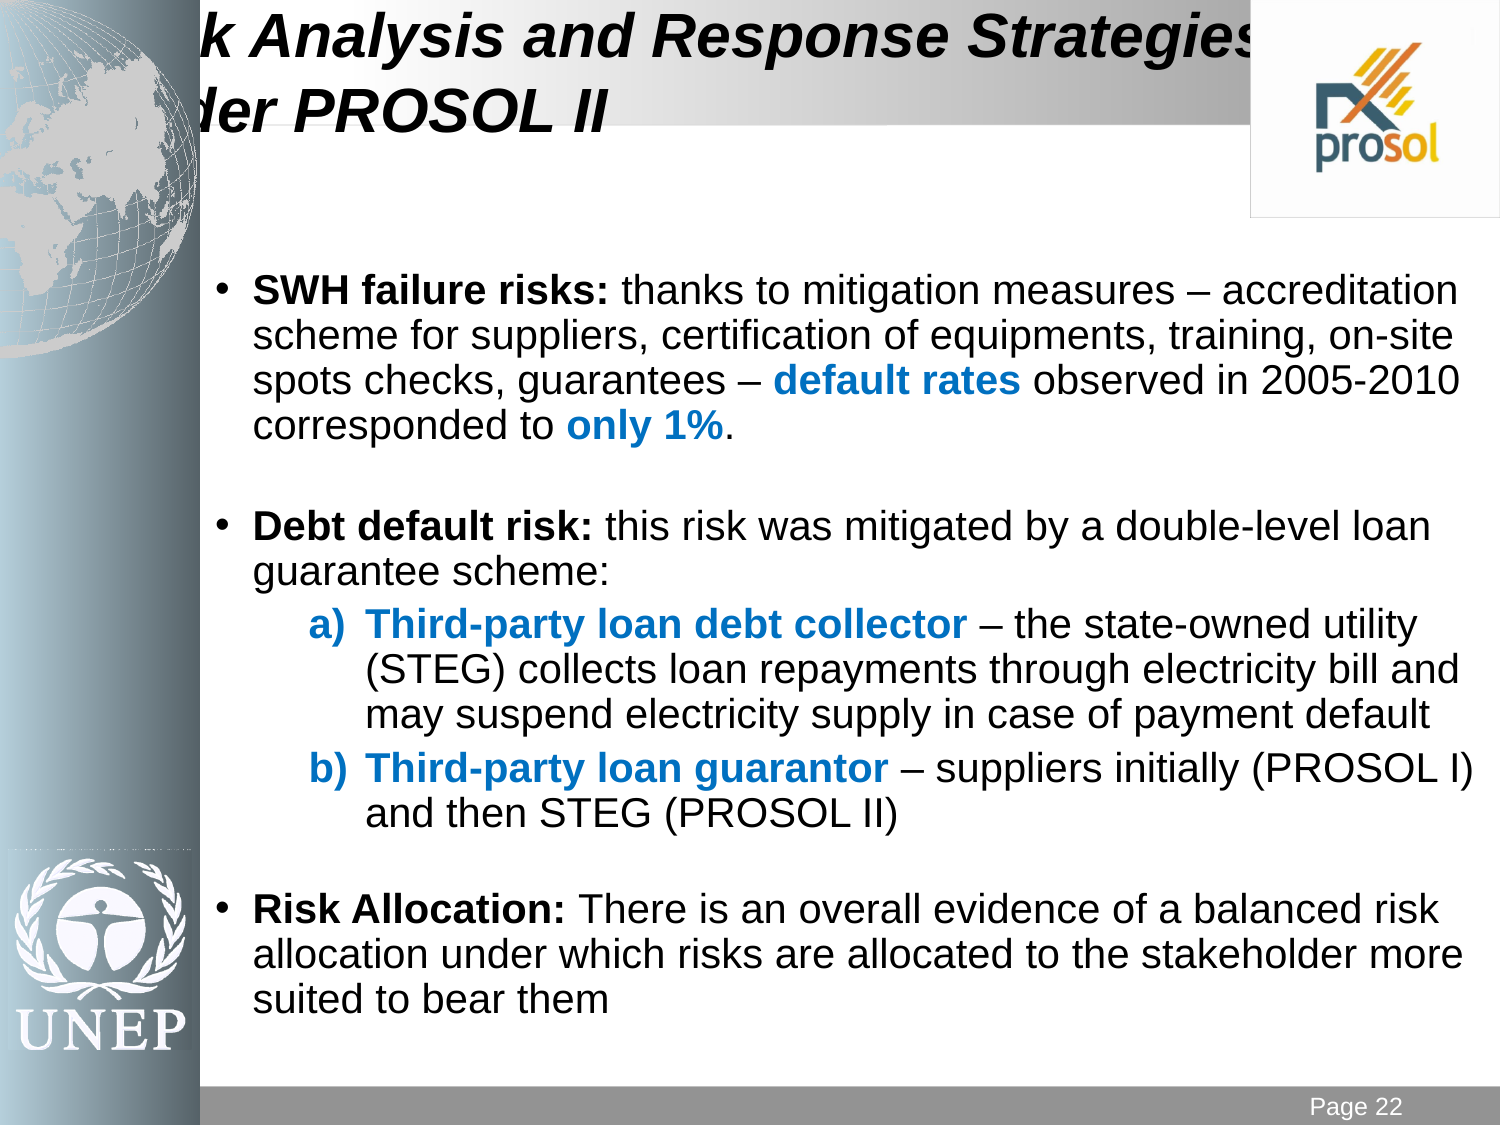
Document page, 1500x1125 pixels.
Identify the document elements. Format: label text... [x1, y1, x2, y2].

title Risk Analysis and Response Strategies under PROSOL II [664, 1, 1246, 140]
picture [1249, 0, 1500, 218]
text_box [204, 838, 1500, 1125]
picture [0, 0, 663, 434]
text_box SWH failure risks: thanks to mitigation measures – accreditation scheme for suppliers, certification of equipments, training, on-site spots checks, guarantees – default rates observed in 2005-2010 corresponded to only 1%. Debt default risk: this risk was mitigated by a double-level loan guarantee scheme: Third-party loan debt collector – the state-owned utility (STEG) collects loan repayments through electricity bill and may suspend electricity supply in case of payment default Third-party loan guarantor – suppliers initially (PROSOL I) and then STEG (PROSOL II) Risk Allocation: There is an overall evidence of a balanced risk allocation under which risks are allocated to the stakeholder more suited to bear them [204, 224, 1500, 838]
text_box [0, 441, 201, 1125]
